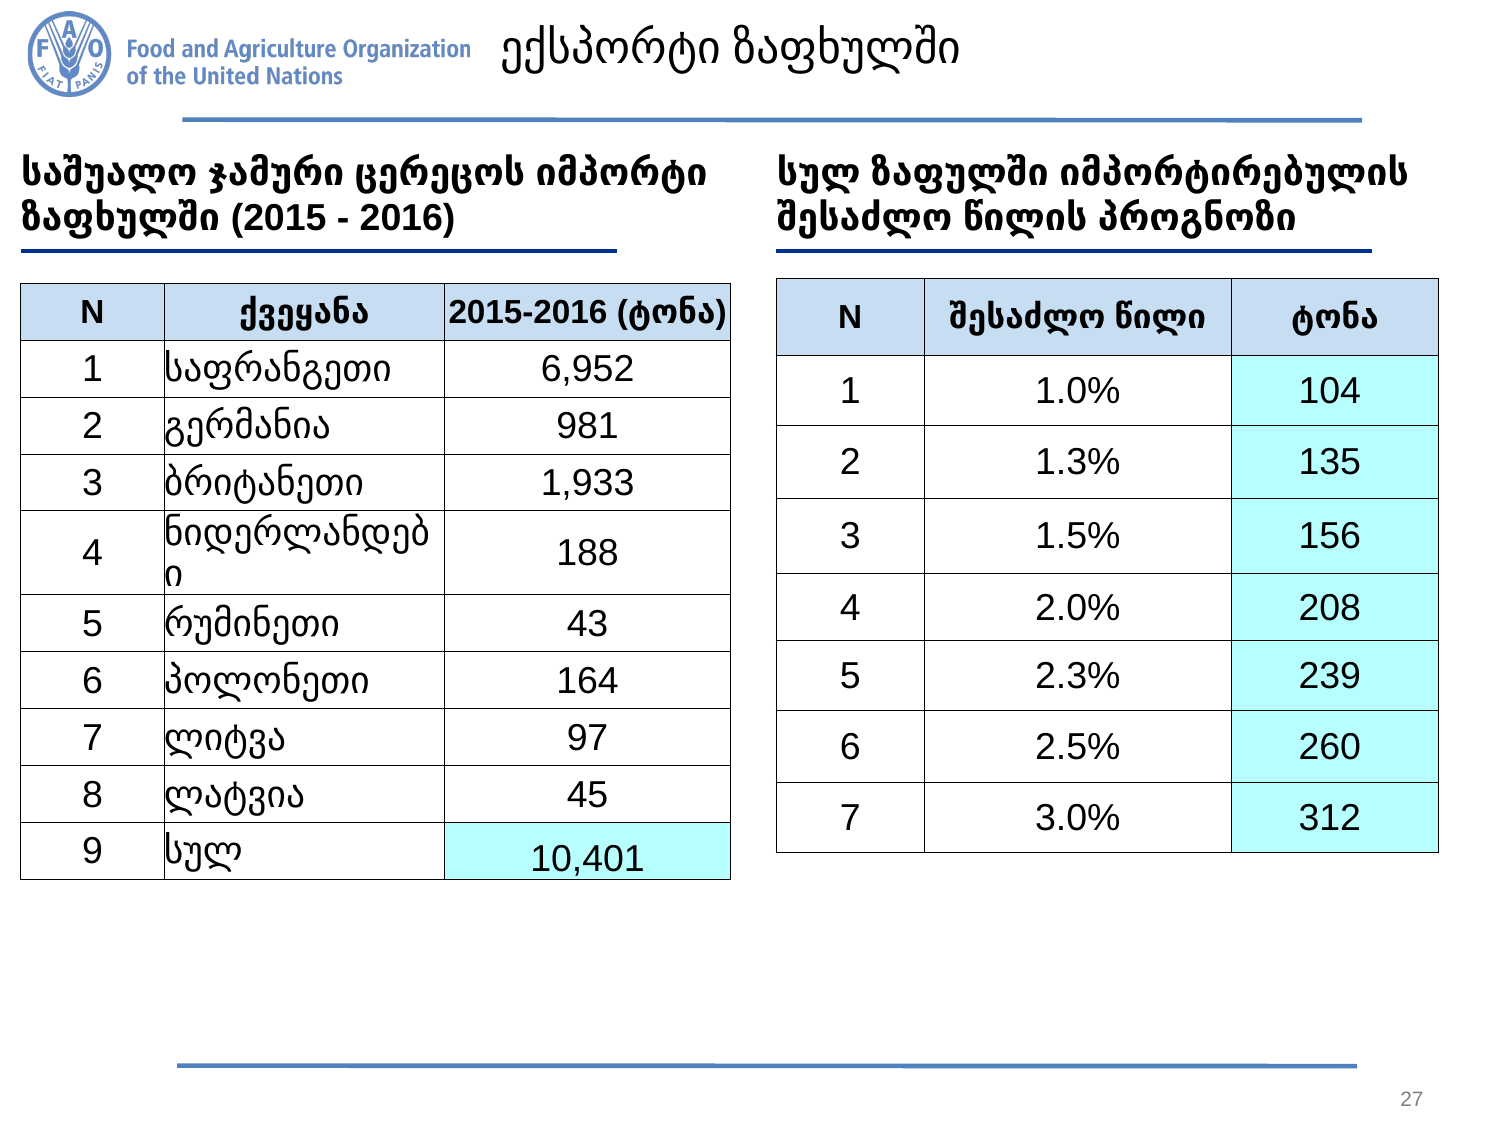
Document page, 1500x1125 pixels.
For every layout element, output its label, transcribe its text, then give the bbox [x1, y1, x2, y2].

picture [27, 11, 470, 97]
table_cell 97 [445, 709, 730, 765]
table_cell 45 [445, 766, 730, 822]
table_cell 6 [21, 652, 164, 708]
table_cell 135 [1232, 426, 1438, 498]
table_cell 3 [777, 499, 924, 573]
table_cell 7 [777, 783, 924, 852]
table_cell 188 [445, 511, 730, 594]
table_header ქვეყანა [165, 284, 444, 340]
table_cell 2 [21, 398, 164, 454]
table_cell 260 [1232, 711, 1438, 782]
table_cell 2.3% [925, 641, 1231, 710]
table_cell 6,952 [445, 341, 730, 397]
table_cell 1 [777, 356, 924, 425]
table_cell ლიტვა [165, 709, 444, 765]
slide_number 27 [1286, 1068, 1439, 1125]
table_cell 3 [21, 455, 164, 510]
table_cell 43 [445, 595, 730, 651]
table_cell 2.5% [925, 711, 1231, 782]
table_header 2015-2016 (ტონა) [445, 284, 730, 340]
table_cell საფრანგეთი [165, 341, 444, 397]
table_cell 4 [777, 574, 924, 640]
table_cell 8 [21, 766, 164, 822]
table_cell 5 [777, 641, 924, 710]
table_cell პოლონეთი [165, 652, 444, 708]
table_header ტონა [1232, 279, 1438, 355]
table_cell 1.3% [925, 426, 1231, 498]
table_cell 239 [1232, 641, 1438, 710]
table_cell 4 [21, 511, 164, 594]
table_cell 9 [21, 823, 164, 879]
table_header N [21, 284, 164, 340]
table_cell გერმანია [165, 398, 444, 454]
table_cell 2.0% [925, 574, 1231, 640]
text_box სულ ზაფულში იმპორტირებულის შესაძლო წილის პროგნოზი [762, 140, 1480, 246]
table_cell 1.0% [925, 356, 1231, 425]
table_cell 5 [21, 595, 164, 651]
table_cell 104 [1232, 356, 1438, 425]
table_header N [777, 279, 924, 355]
table_cell 156 [1232, 499, 1438, 573]
table_cell 312 [1232, 783, 1438, 852]
table_cell 7 [21, 709, 164, 765]
table_cell 1 [21, 341, 164, 397]
table_cell ლატვია [165, 766, 444, 822]
table_cell რუმინეთი [165, 595, 444, 651]
table_cell 164 [445, 652, 730, 708]
table_cell 3.0% [925, 783, 1231, 852]
table_cell ბრიტანეთი [165, 455, 444, 510]
table_cell 10,401 [445, 823, 730, 879]
table_cell 2 [777, 426, 924, 498]
table_cell 1.5% [925, 499, 1231, 573]
table_cell 208 [1232, 574, 1438, 640]
text_box საშუალო ჯამური ცერეცოს იმპორტი ზაფხულში (2015 - 2016) [6, 140, 724, 246]
table_header შესაძლო წილი [925, 279, 1231, 355]
table_cell 6 [777, 711, 924, 782]
table_cell ნიდერლანდები [165, 511, 444, 594]
title ექსპორტი ზაფხულში [485, 0, 1477, 97]
table_cell 981 [445, 398, 730, 454]
table_cell 1,933 [445, 455, 730, 510]
table_cell სულ [165, 823, 444, 879]
